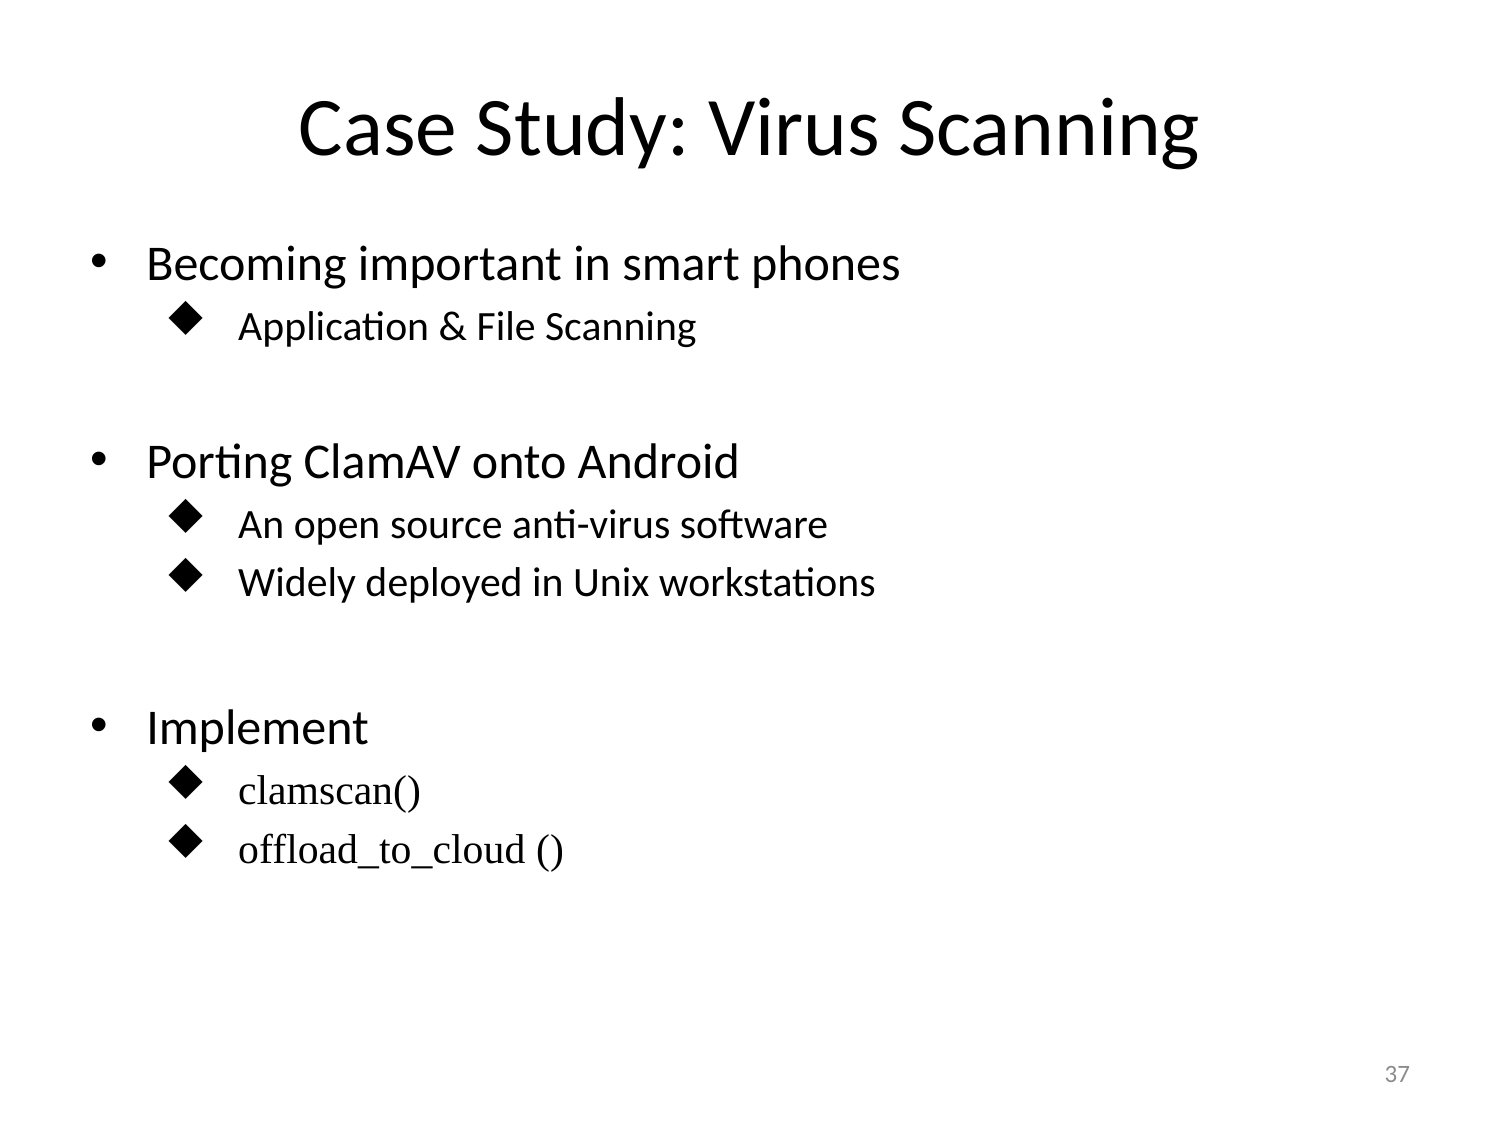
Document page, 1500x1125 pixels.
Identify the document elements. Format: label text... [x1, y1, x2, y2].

title Case Study: Virus Scanning [75, 45, 1425, 200]
list Becoming important in smart phones Application & File Scanning Porting ClamAV onto Android An open source anti-virus software Widely deployed in Unix workstations Implement clamscan() offload_to_cloud () [75, 222, 1425, 1005]
slide_number 37 [1074, 1042, 1425, 1103]
